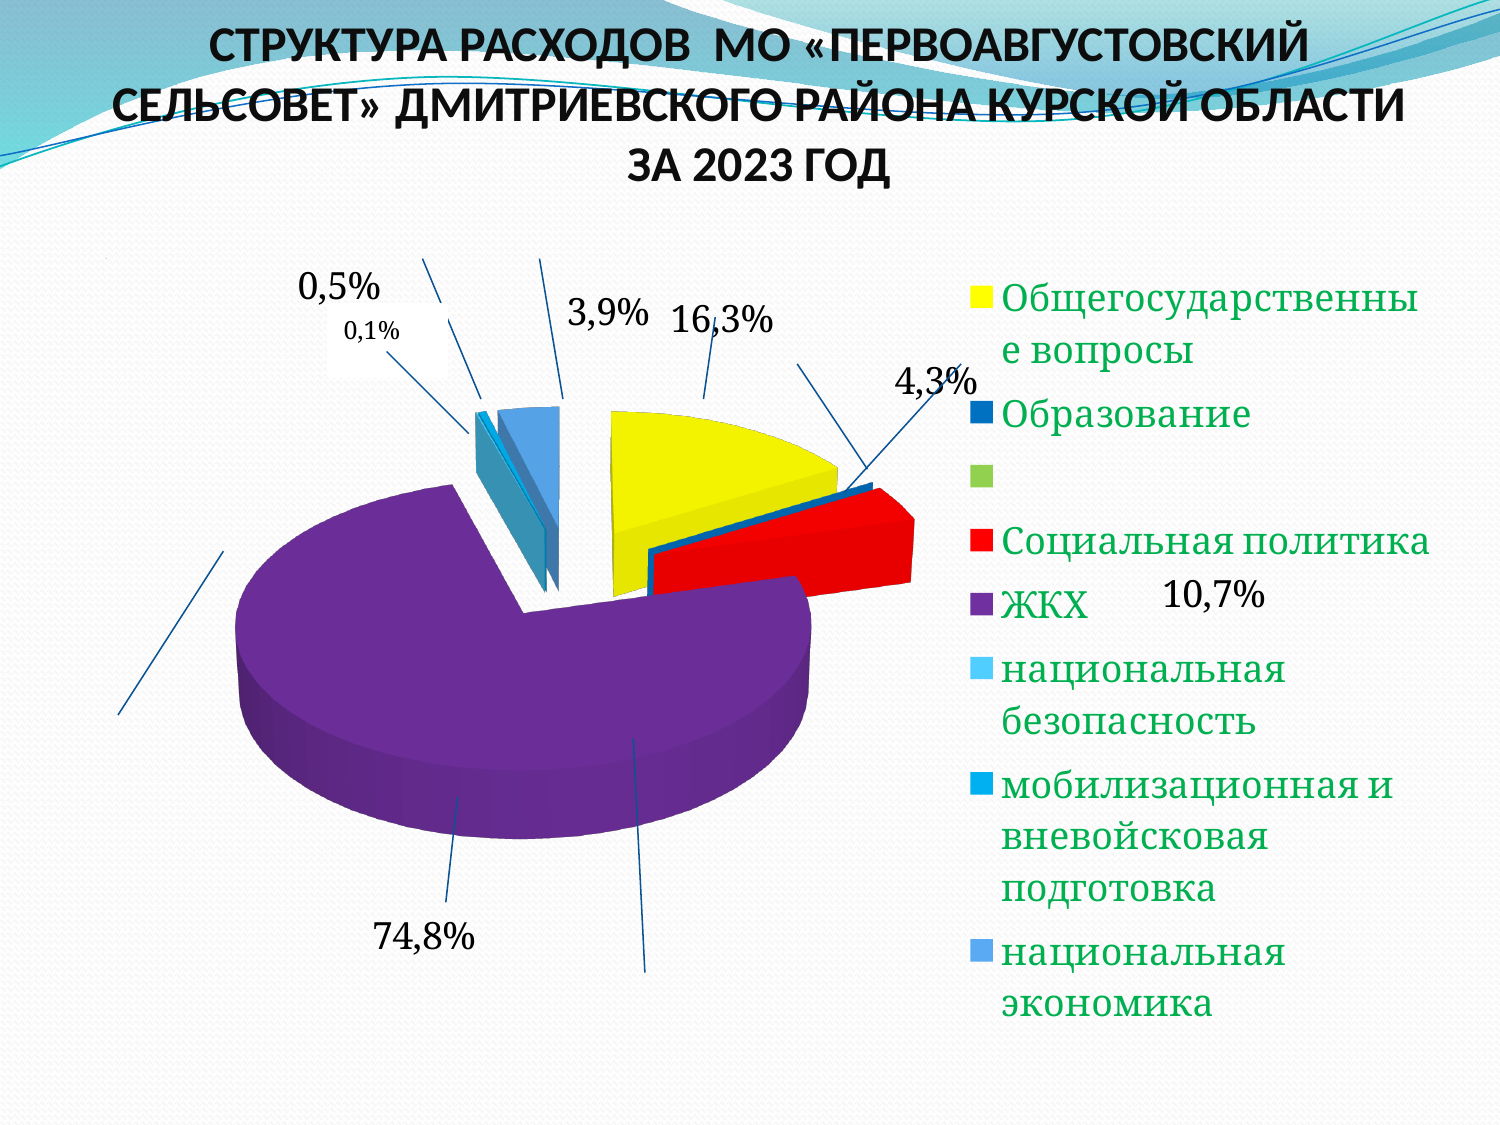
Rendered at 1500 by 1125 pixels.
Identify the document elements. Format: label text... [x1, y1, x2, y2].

text_box Структура расходов МО «Первоавгустовский сельсовет» Дмитриевского района Курской области за 2023 год [84, 0, 1435, 200]
chart [105, 257, 1456, 1041]
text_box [386, 351, 469, 434]
